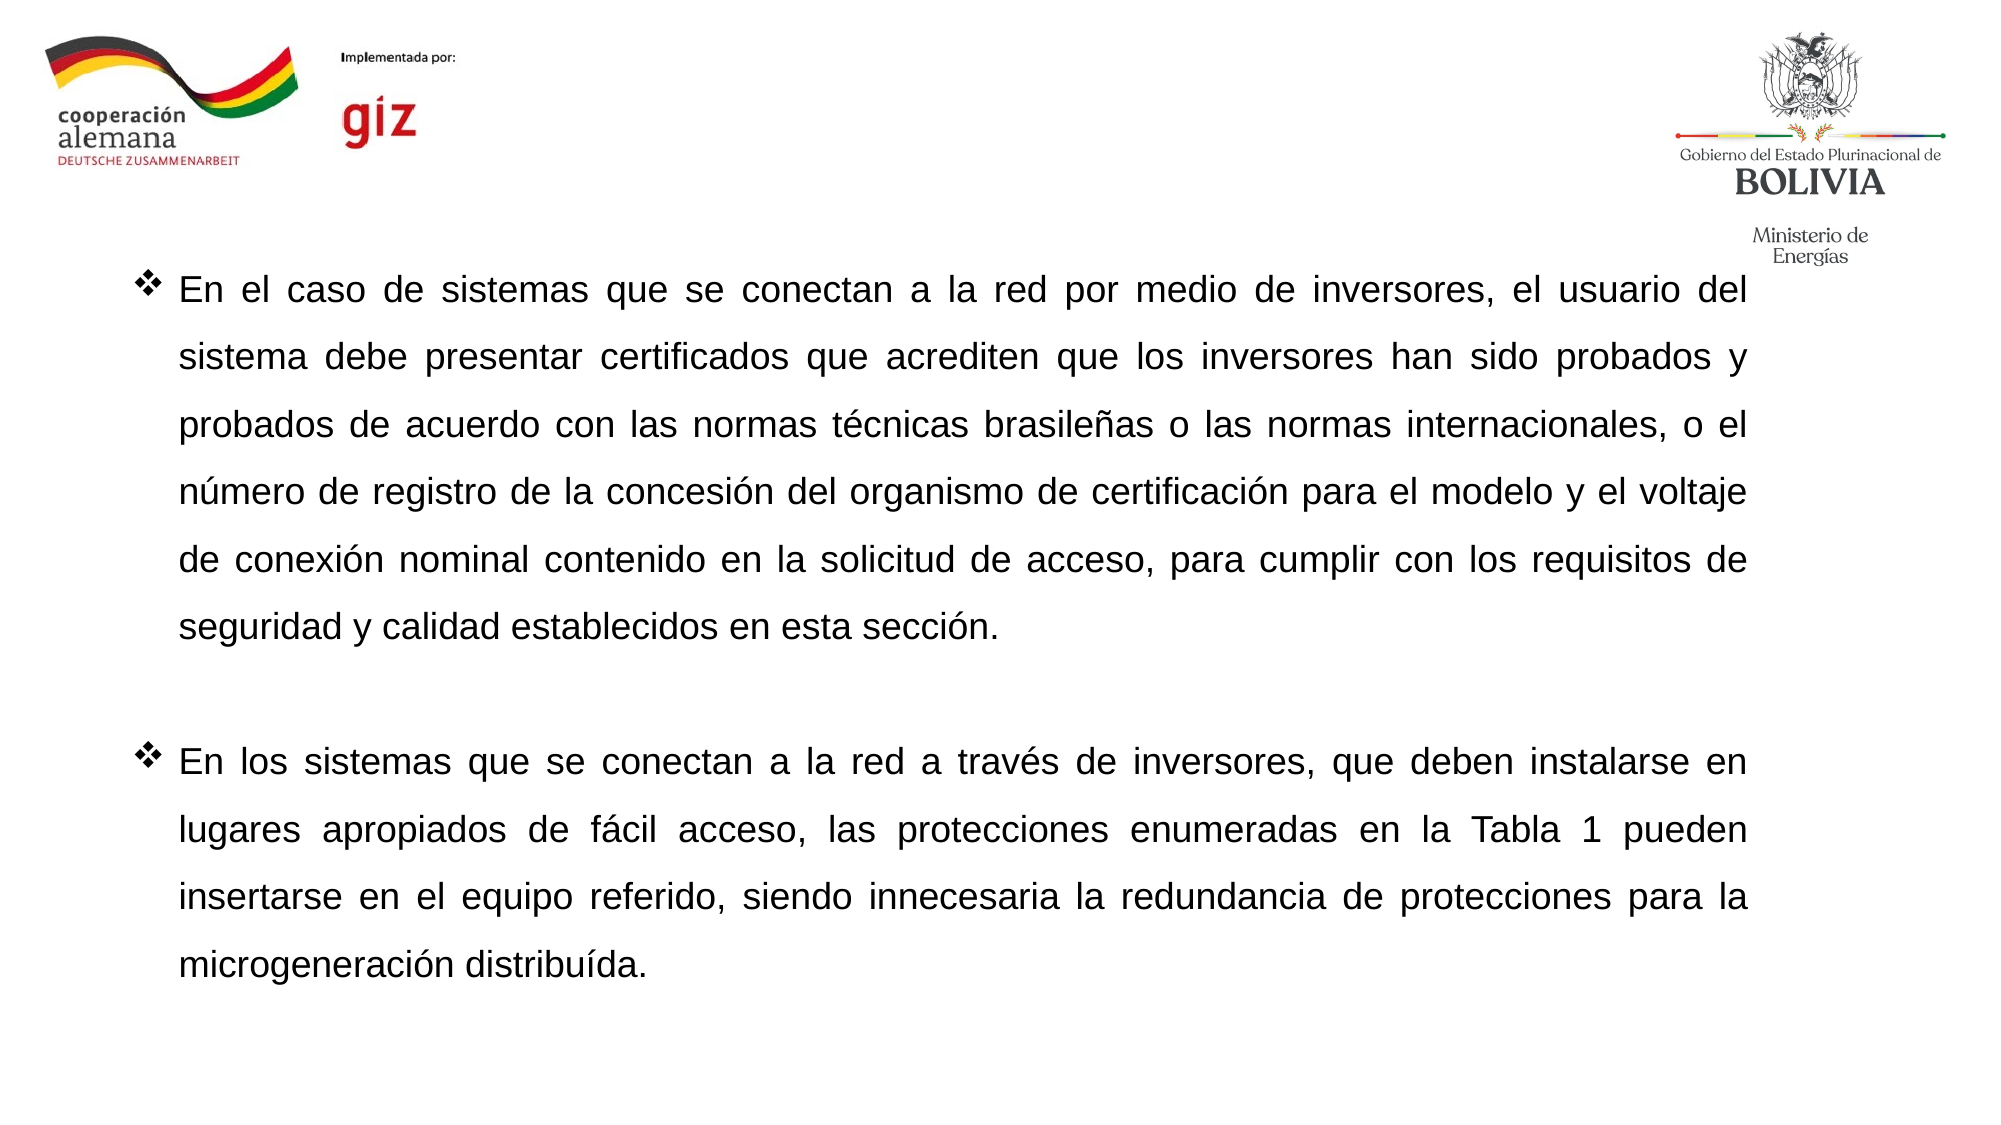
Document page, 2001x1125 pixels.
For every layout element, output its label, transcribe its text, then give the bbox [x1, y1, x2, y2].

picture [16, 0, 483, 199]
picture [1643, 0, 1978, 296]
text_box En el caso de sistemas que se conectan a la red por medio de inversores, el usuario del sistema debe presentar certificados que acrediten que los inversores han sido probados y probados de acuerdo con las normas técnicas brasileñas o las normas internacionales, o el número de registro de la concesión del organismo de certificación para el modelo y el voltaje de conexión nominal contenido en la solicitud de acceso, para cumplir con los requisitos de seguridad y calidad establecidos en esta sección. En los sistemas que se conectan a la red a través de inversores, que deben instalarse en lugares apropiados de fácil acceso, las protecciones enumeradas en la Tabla 1 pueden insertarse en el equipo referido, siendo innecesaria la redundancia de protecciones para la microgeneración distribuída. [116, 235, 1763, 993]
